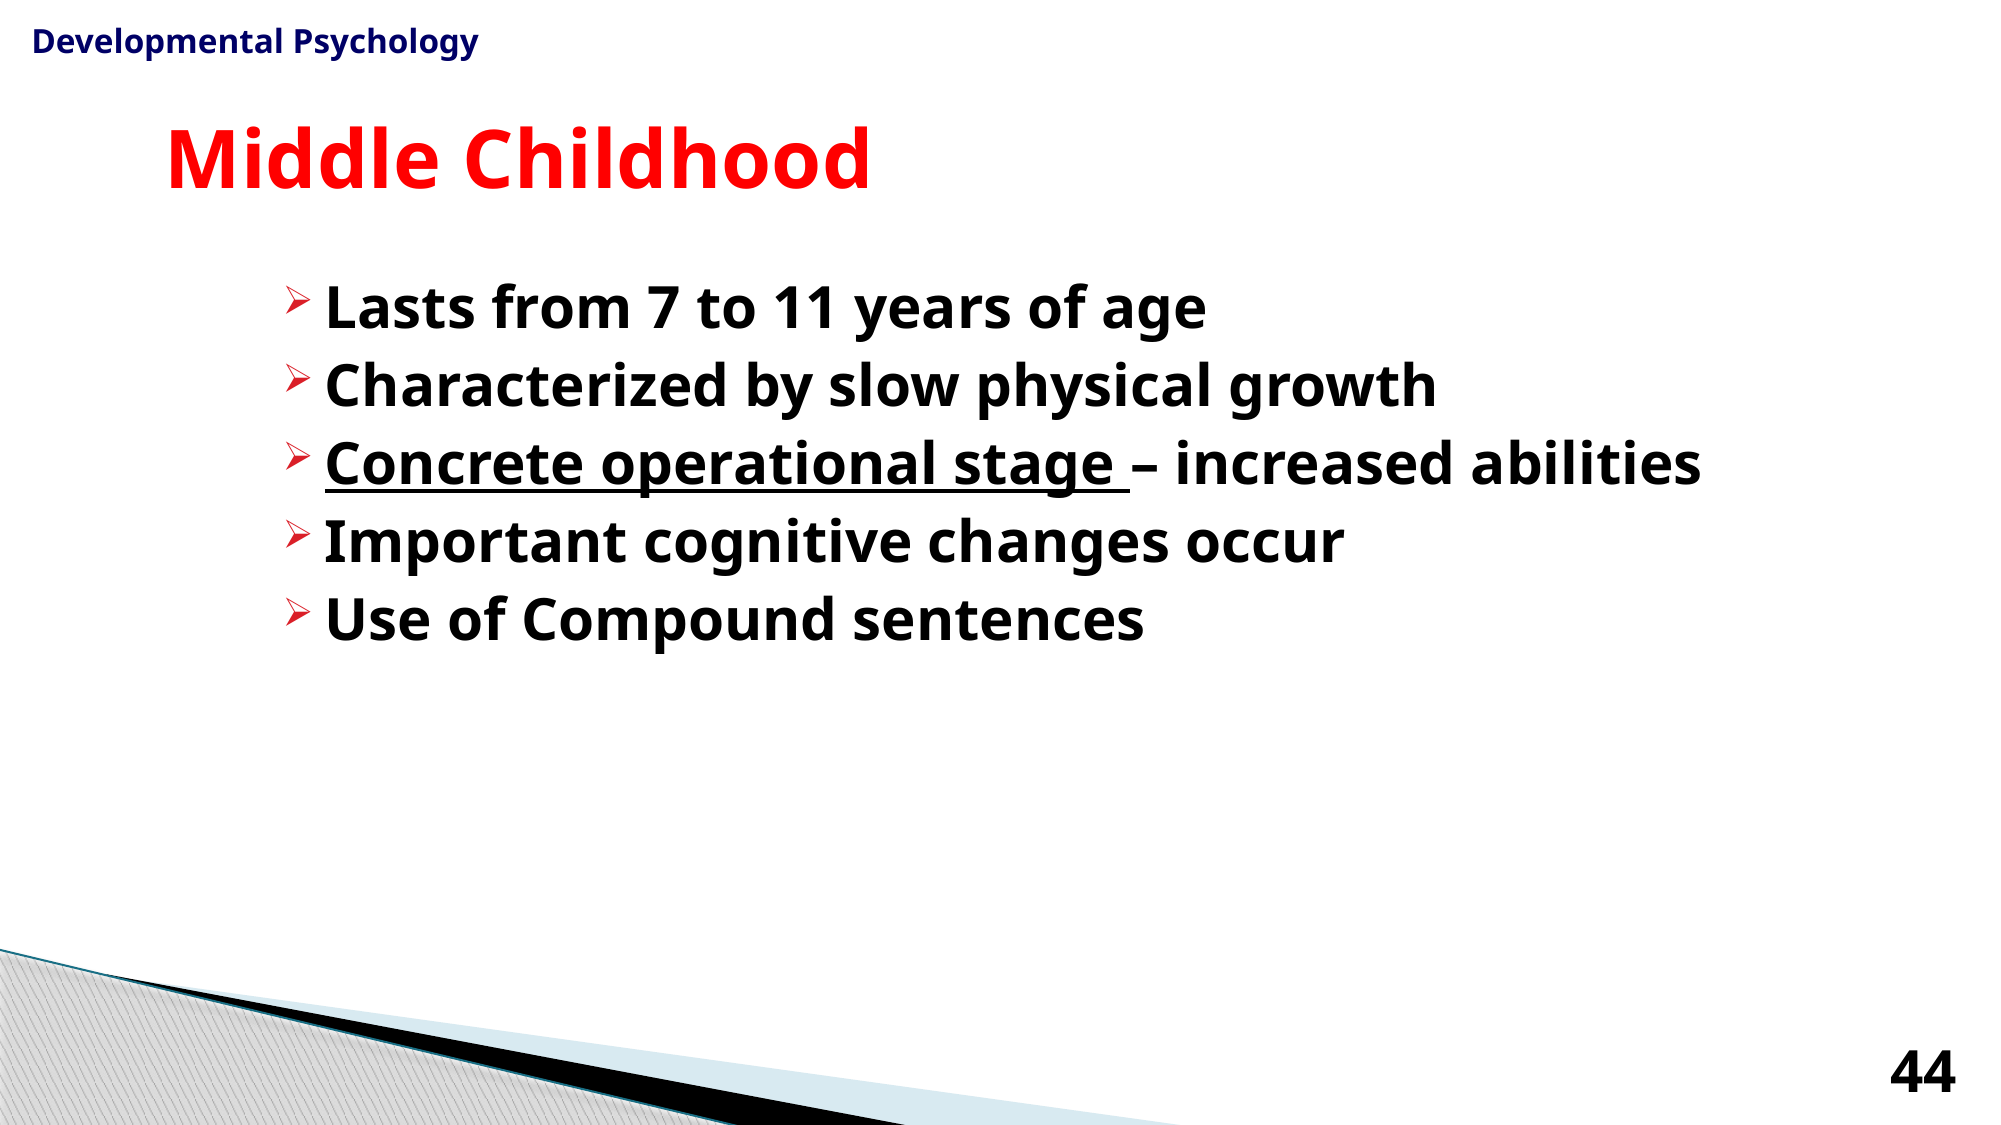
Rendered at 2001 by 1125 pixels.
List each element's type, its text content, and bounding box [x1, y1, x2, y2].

list Lasts from 7 to 11 years of age Characterized by slow physical growth Concrete operational stage – increased abilities Important cognitive changes occur Use of Compound sentences [249, 262, 1817, 975]
slide_number 44 [1829, 1024, 1972, 1112]
text_box Developmental Psychology [16, 12, 767, 68]
title Middle Childhood [150, 99, 1850, 213]
